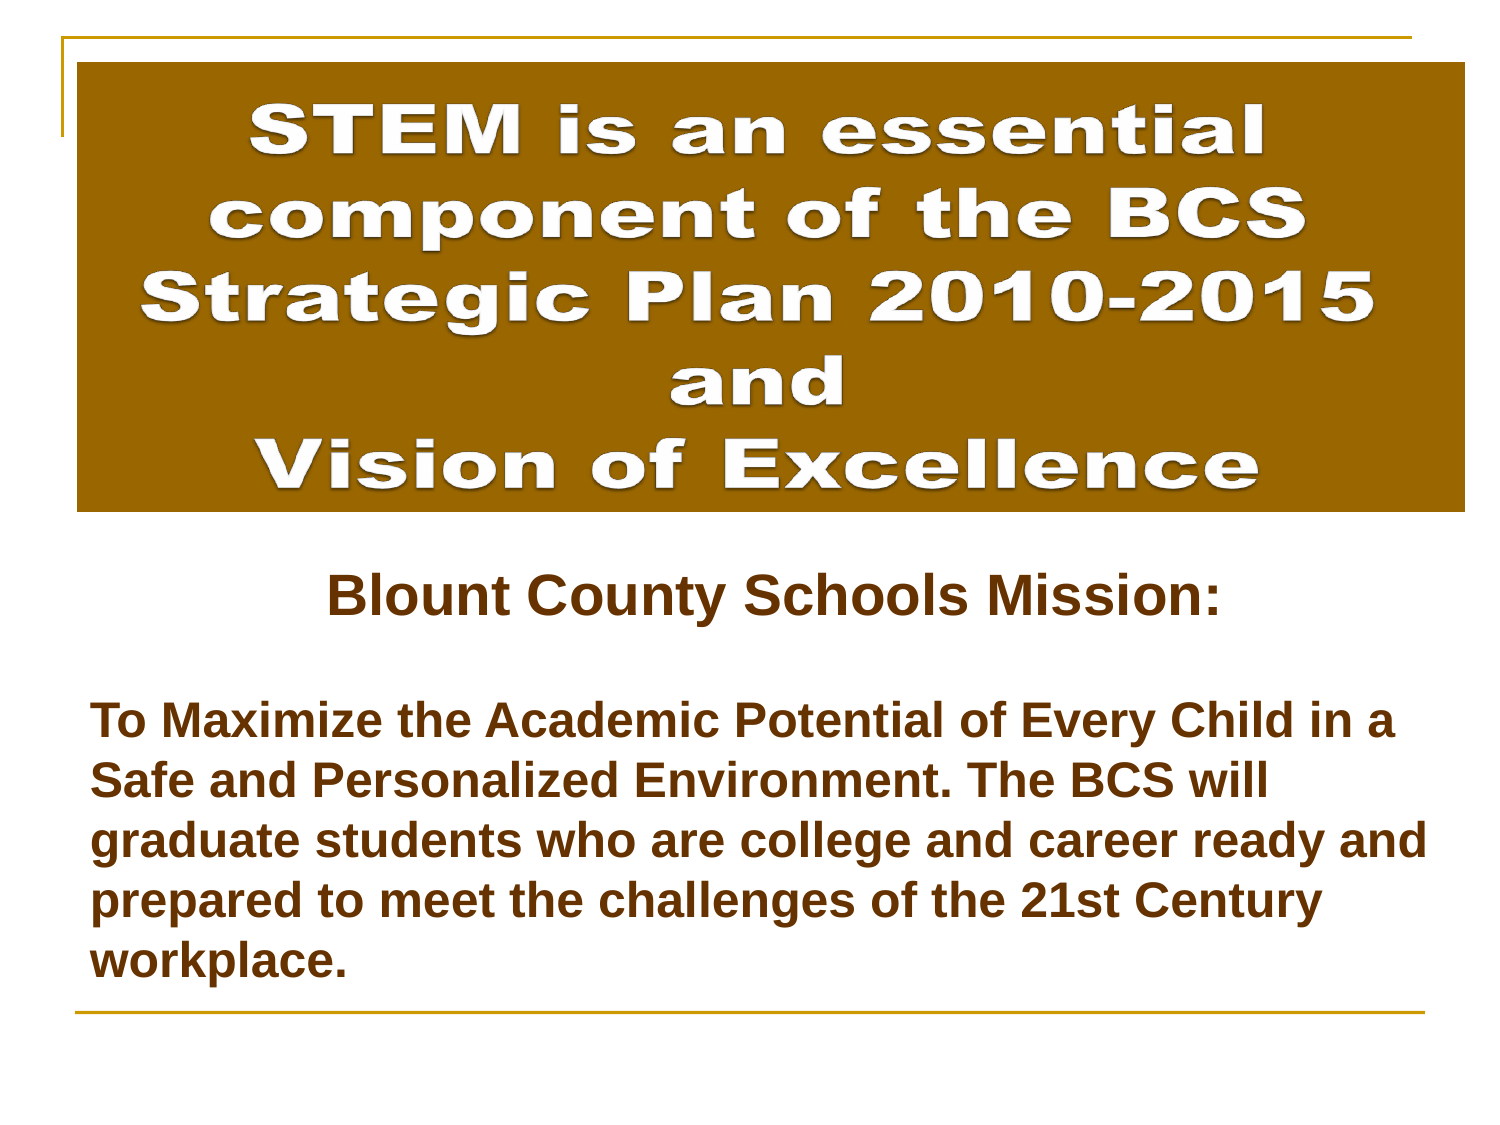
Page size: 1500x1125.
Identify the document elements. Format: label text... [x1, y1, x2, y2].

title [76, 62, 1465, 513]
text_box Blount County Schools Mission: To Maximize the Academic Potential of Every Child in a Safe and Personalized Environment. The BCS will graduate students who are college and career ready and prepared to meet the challenges of the 21st Century workplace. [75, 549, 1475, 995]
